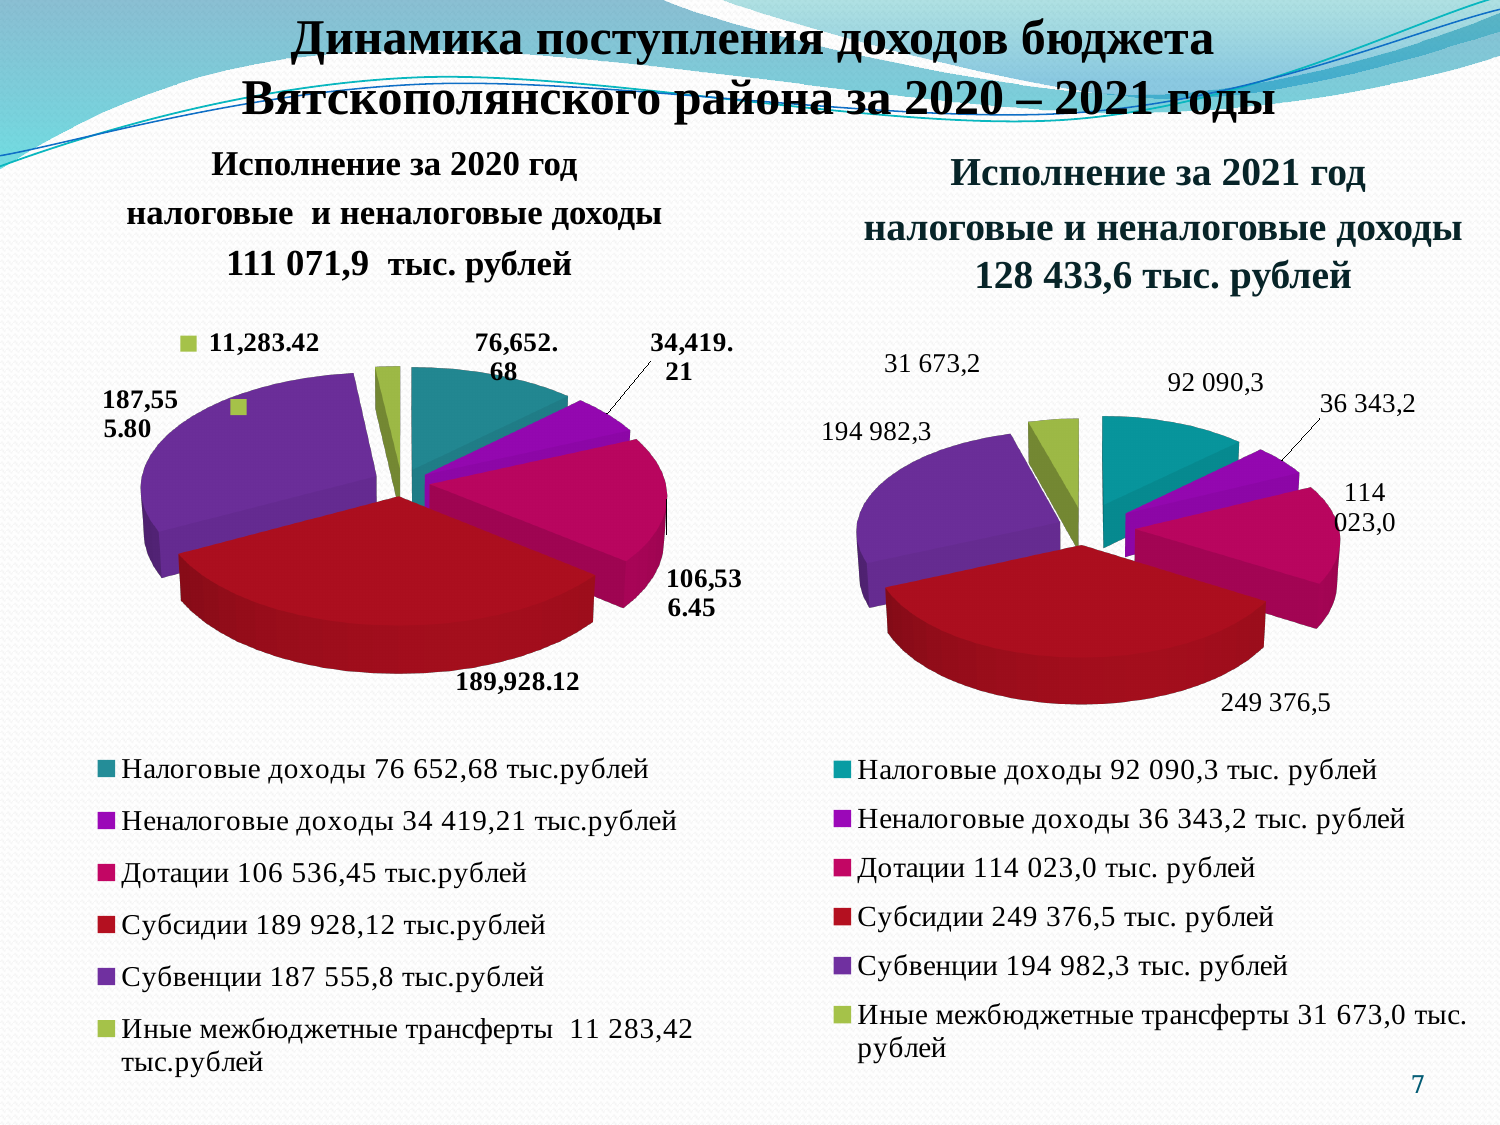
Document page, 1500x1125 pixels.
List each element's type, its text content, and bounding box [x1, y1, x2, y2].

chart [749, 125, 1500, 1095]
list Исполнение за 2020 год налоговые и неналоговые доходы 111 071,9 тыс. рублей [29, 141, 742, 283]
title Динамика поступления доходов бюджета Вятскополянского района за 2020 – 2021 годы [41, 42, 1477, 141]
chart [52, 286, 786, 1125]
table_cell 99,7 [742, 126, 749, 141]
